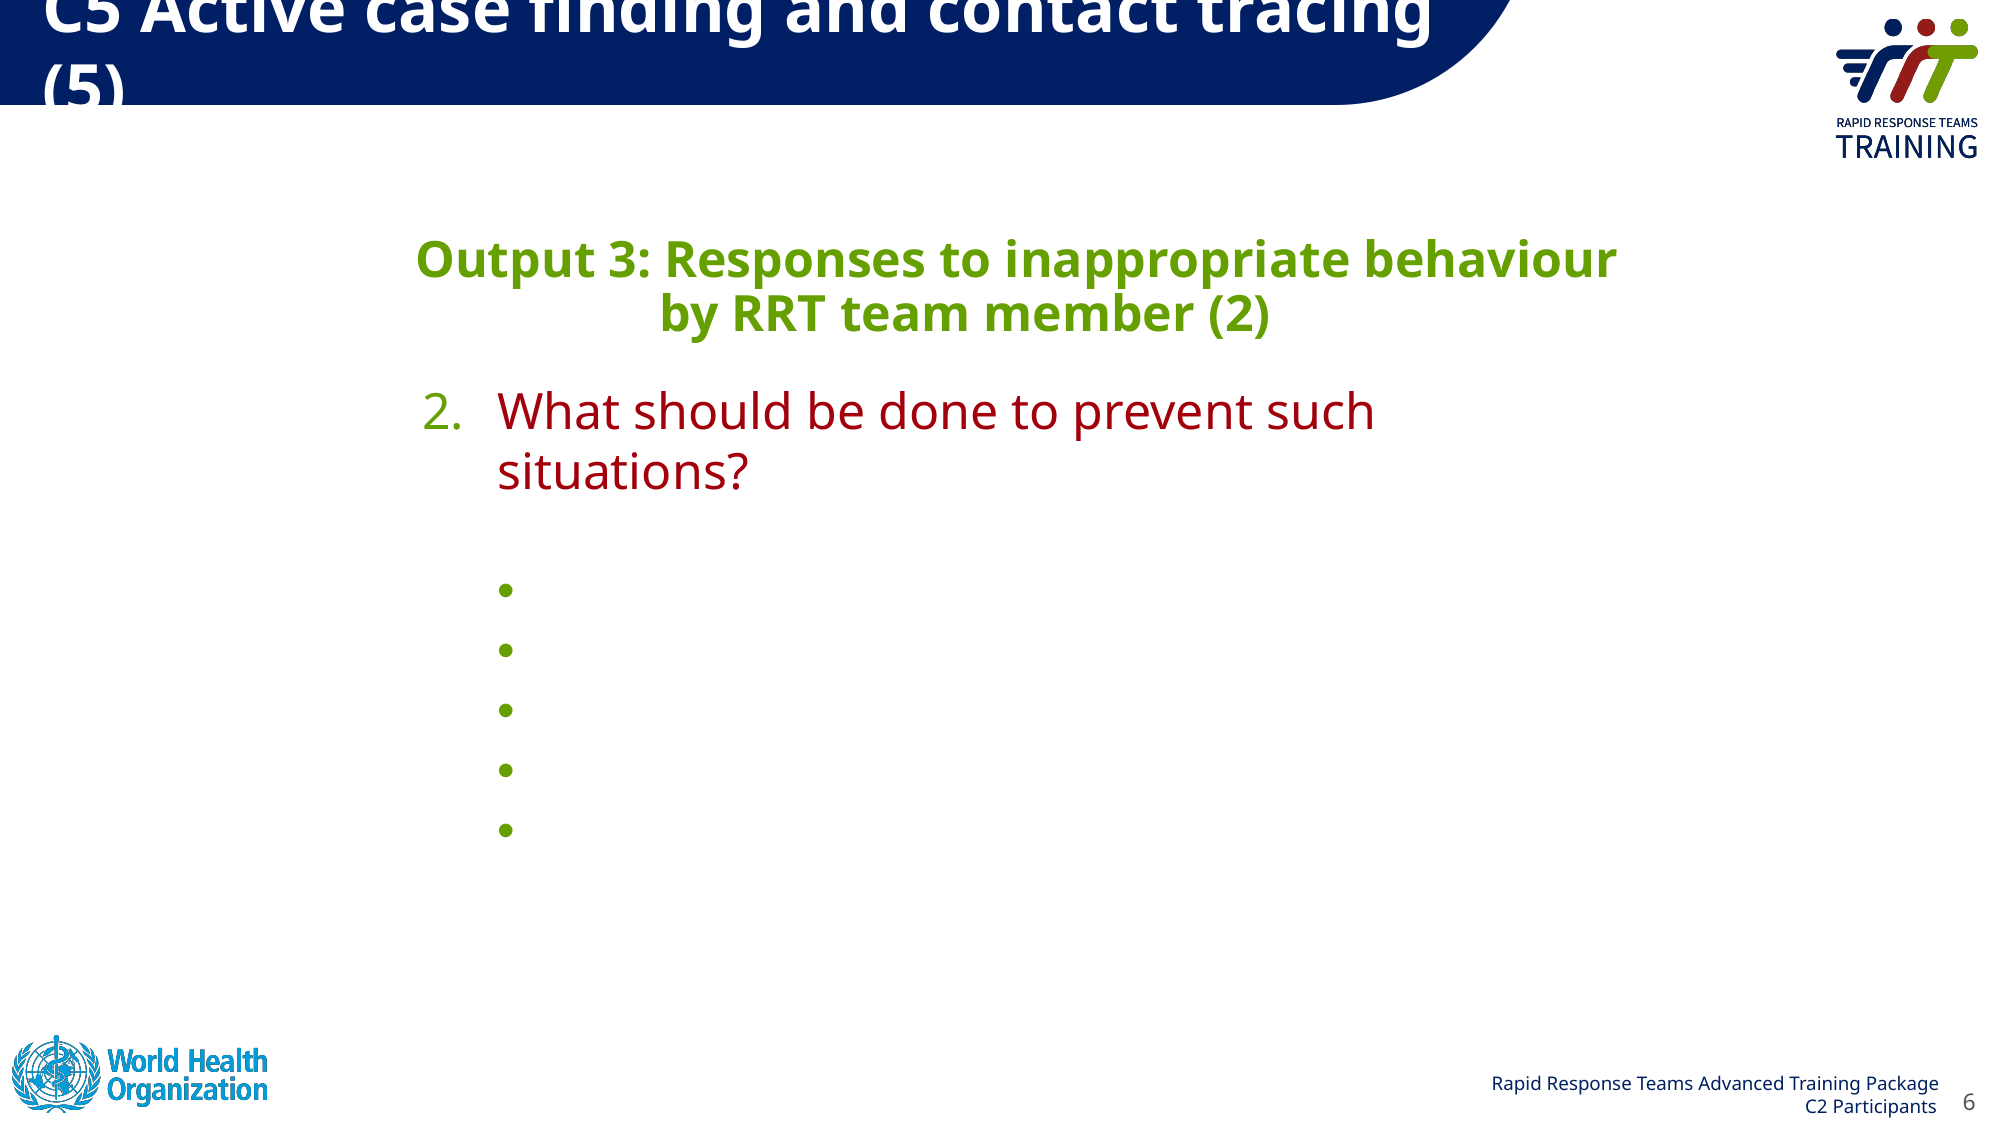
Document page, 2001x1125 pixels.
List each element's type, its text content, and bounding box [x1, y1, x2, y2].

picture [40, 1062, 47, 1070]
picture [24, 1054, 36, 1087]
title C5 Active case finding and contact tracing (5) [34, 0, 1487, 99]
list Output 3: Responses to inappropriate behaviour by RRT team member (2) [294, 226, 1636, 992]
picture [71, 1053, 90, 1091]
picture [12, 1035, 54, 1068]
picture [59, 1035, 267, 1113]
picture [50, 1108, 62, 1113]
picture [0, 0, 1533, 105]
picture [34, 1054, 43, 1078]
picture [12, 1083, 48, 1113]
picture [1835, 19, 1978, 167]
picture [22, 1062, 26, 1077]
picture [36, 1088, 78, 1105]
picture [30, 1083, 37, 1091]
picture [46, 1056, 54, 1062]
